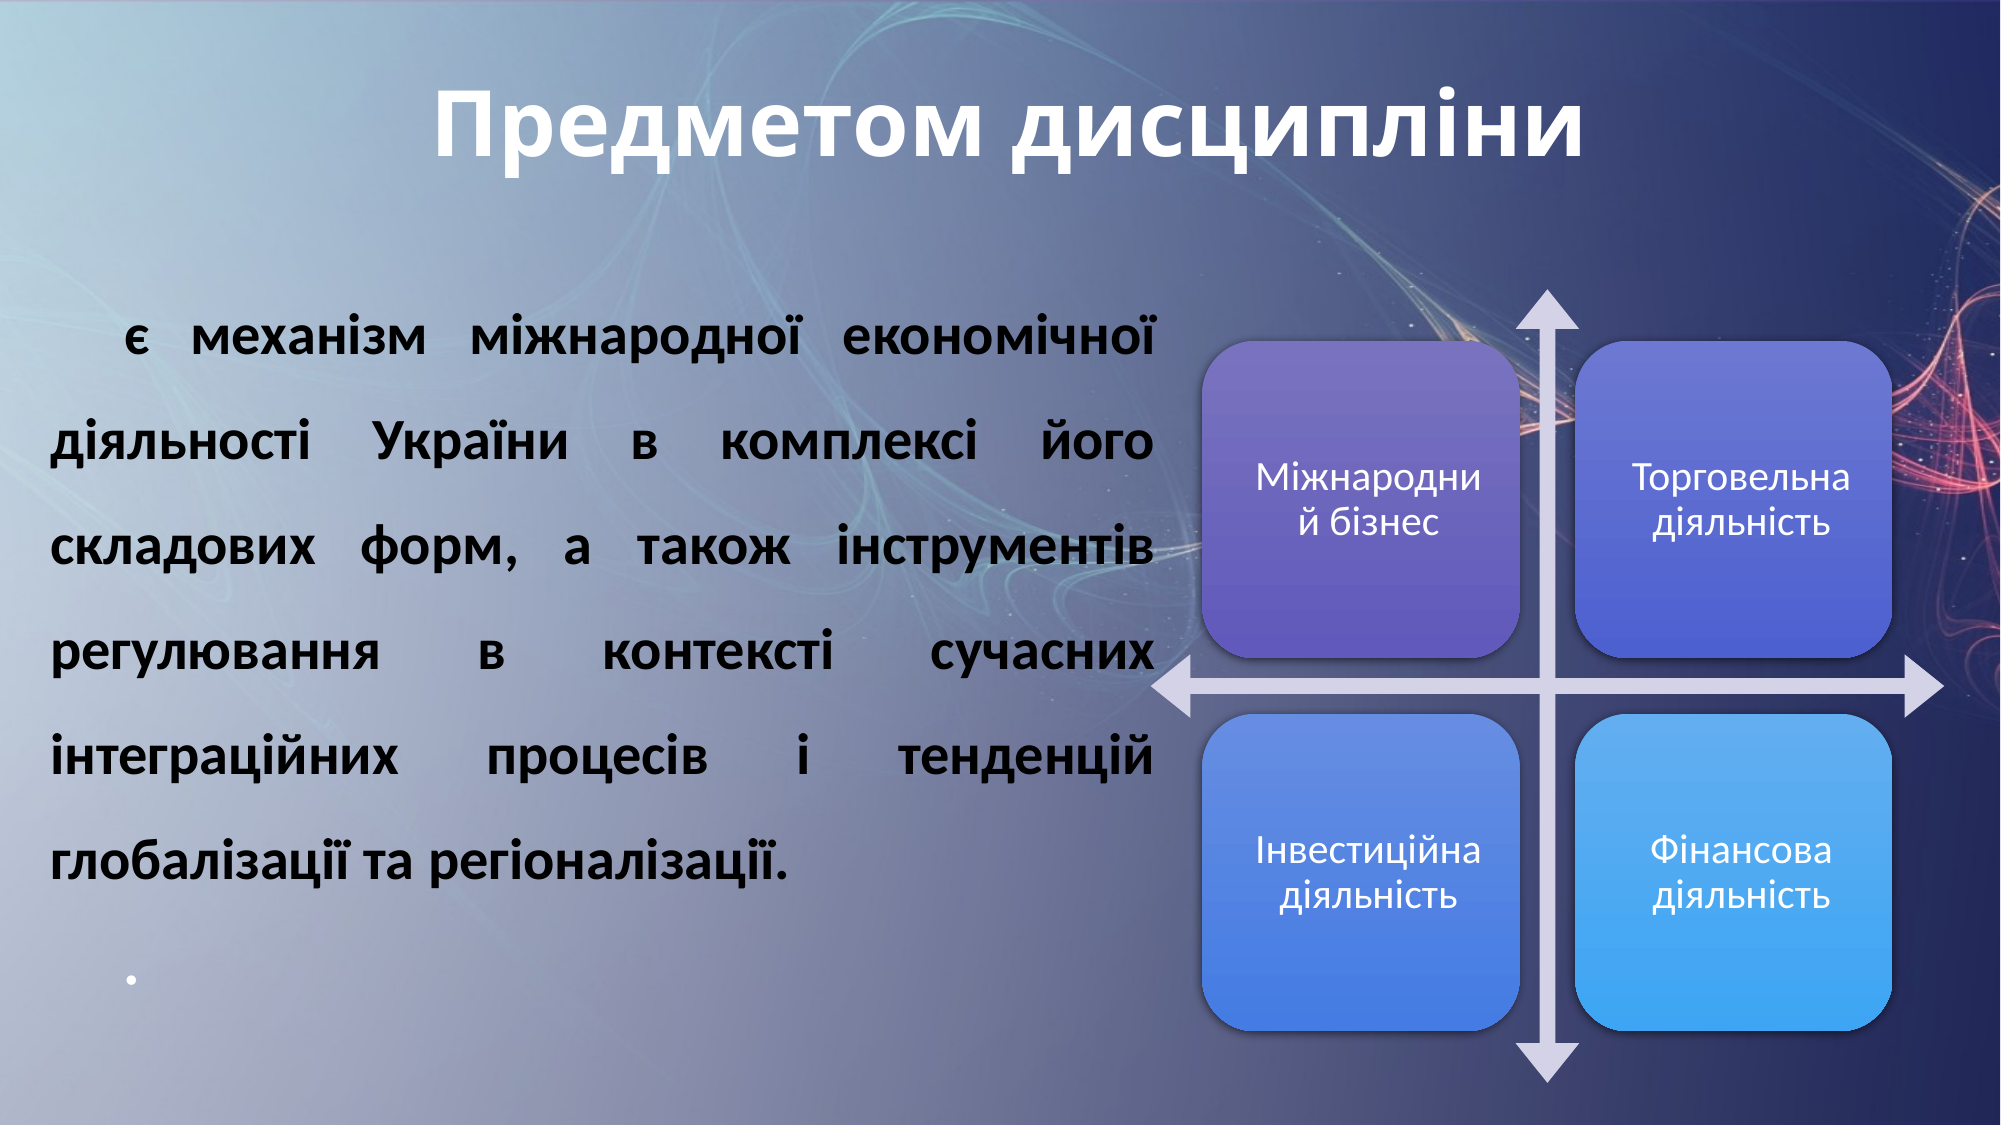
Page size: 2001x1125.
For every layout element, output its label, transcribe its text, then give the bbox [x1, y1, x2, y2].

text_box є механізм міжнародної економічної діяльності України в комплексі його складових форм, а також інструментів регулювання в контексті сучасних інтеграційних процесів і тенденцій глобалізації та регіоналізації. . [35, 254, 1171, 1004]
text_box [1150, 275, 1945, 1097]
picture [0, 0, 2001, 1125]
title Предметом дисципліни [89, 18, 1953, 236]
